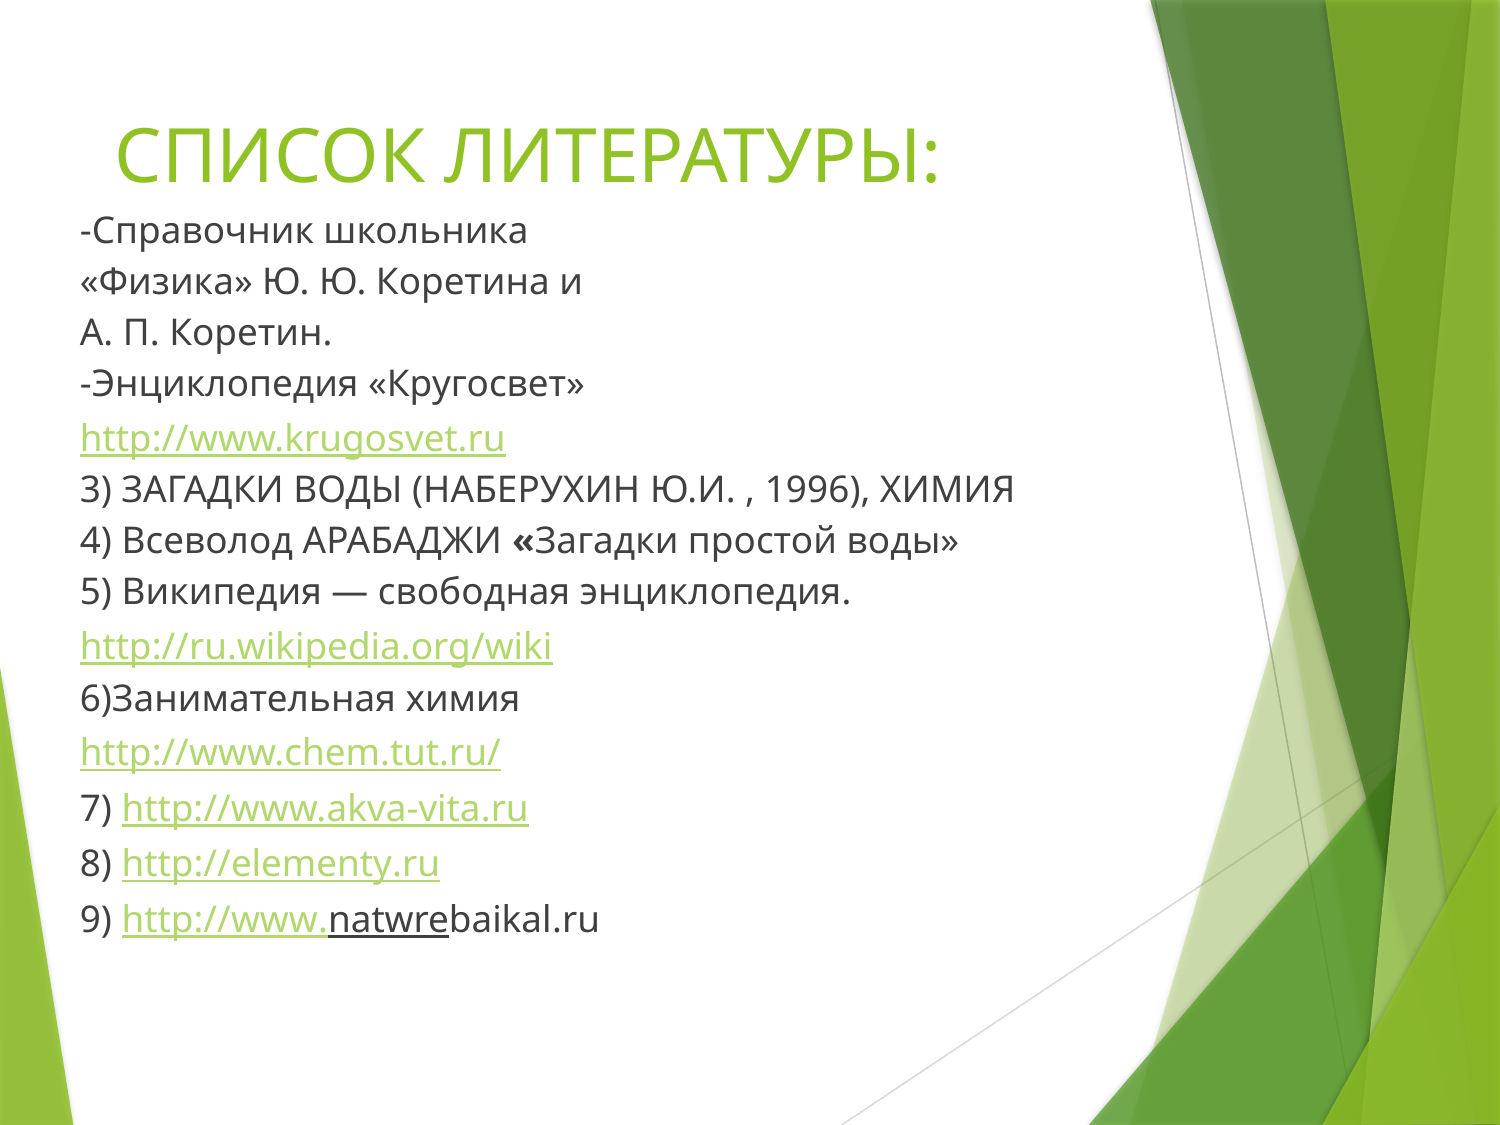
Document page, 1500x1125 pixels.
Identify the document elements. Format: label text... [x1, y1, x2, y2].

list -Справочник школьника «Физика» Ю. Ю. Коретина и А. П. Коретин. -Энциклопедия «Кругосвет» http://www.krugosvet.ru 3) ЗАГАДКИ ВОДЫ (НАБЕРУХИН Ю.И. , 1996), ХИМИЯ 4) Всеволод АРАБАДЖИ «Загадки простой воды» 5) Википедия — свободная энциклопедия. http://ru.wikipedia.org/wiki 6)Занимательная химия http://www.chem.tut.ru/ 7) http://www.akva-vita.ru 8) http://elementy.ru 9) http://www.natwrebaikal.ru [64, 208, 1415, 952]
title СПИСОК ЛИТЕРАТУРЫ: [99, 99, 1142, 208]
